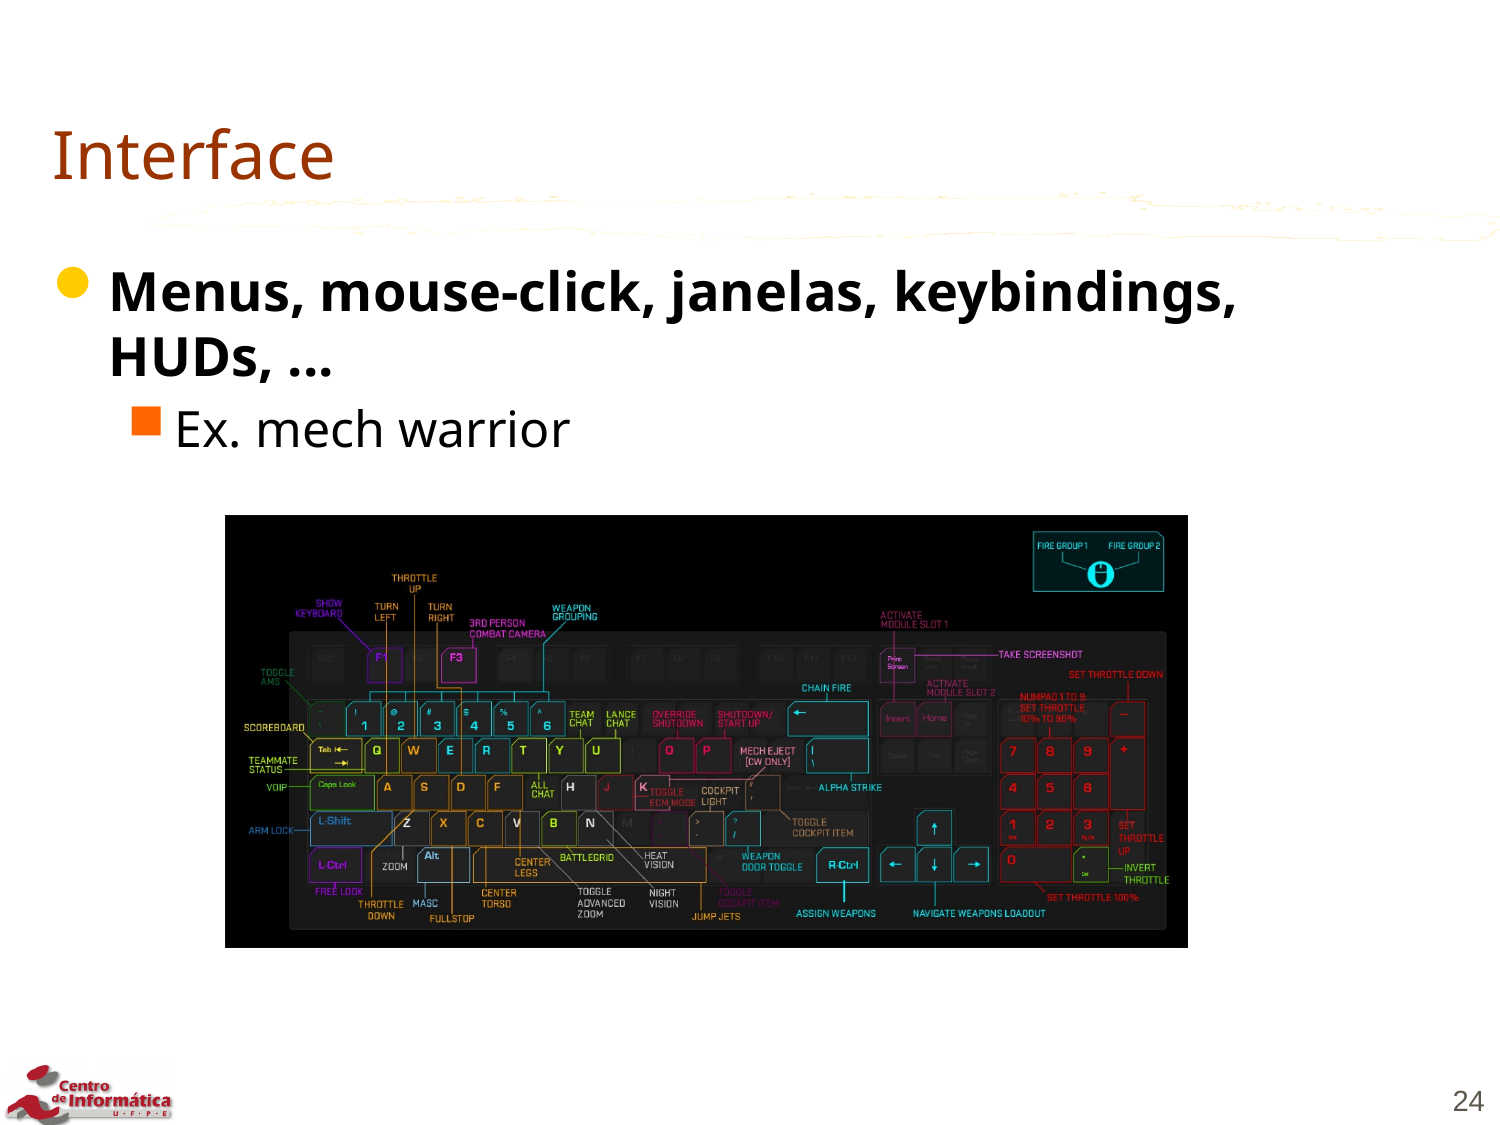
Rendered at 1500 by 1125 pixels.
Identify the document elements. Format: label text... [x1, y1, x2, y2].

picture [0, 1062, 175, 1125]
slide_number 24 [1187, 1049, 1500, 1125]
list Menus, mouse-click, janelas, keybindings, HUDs, ... Ex. mech warrior [37, 249, 1475, 1025]
picture [224, 514, 1188, 948]
title Interface [37, 12, 1434, 200]
